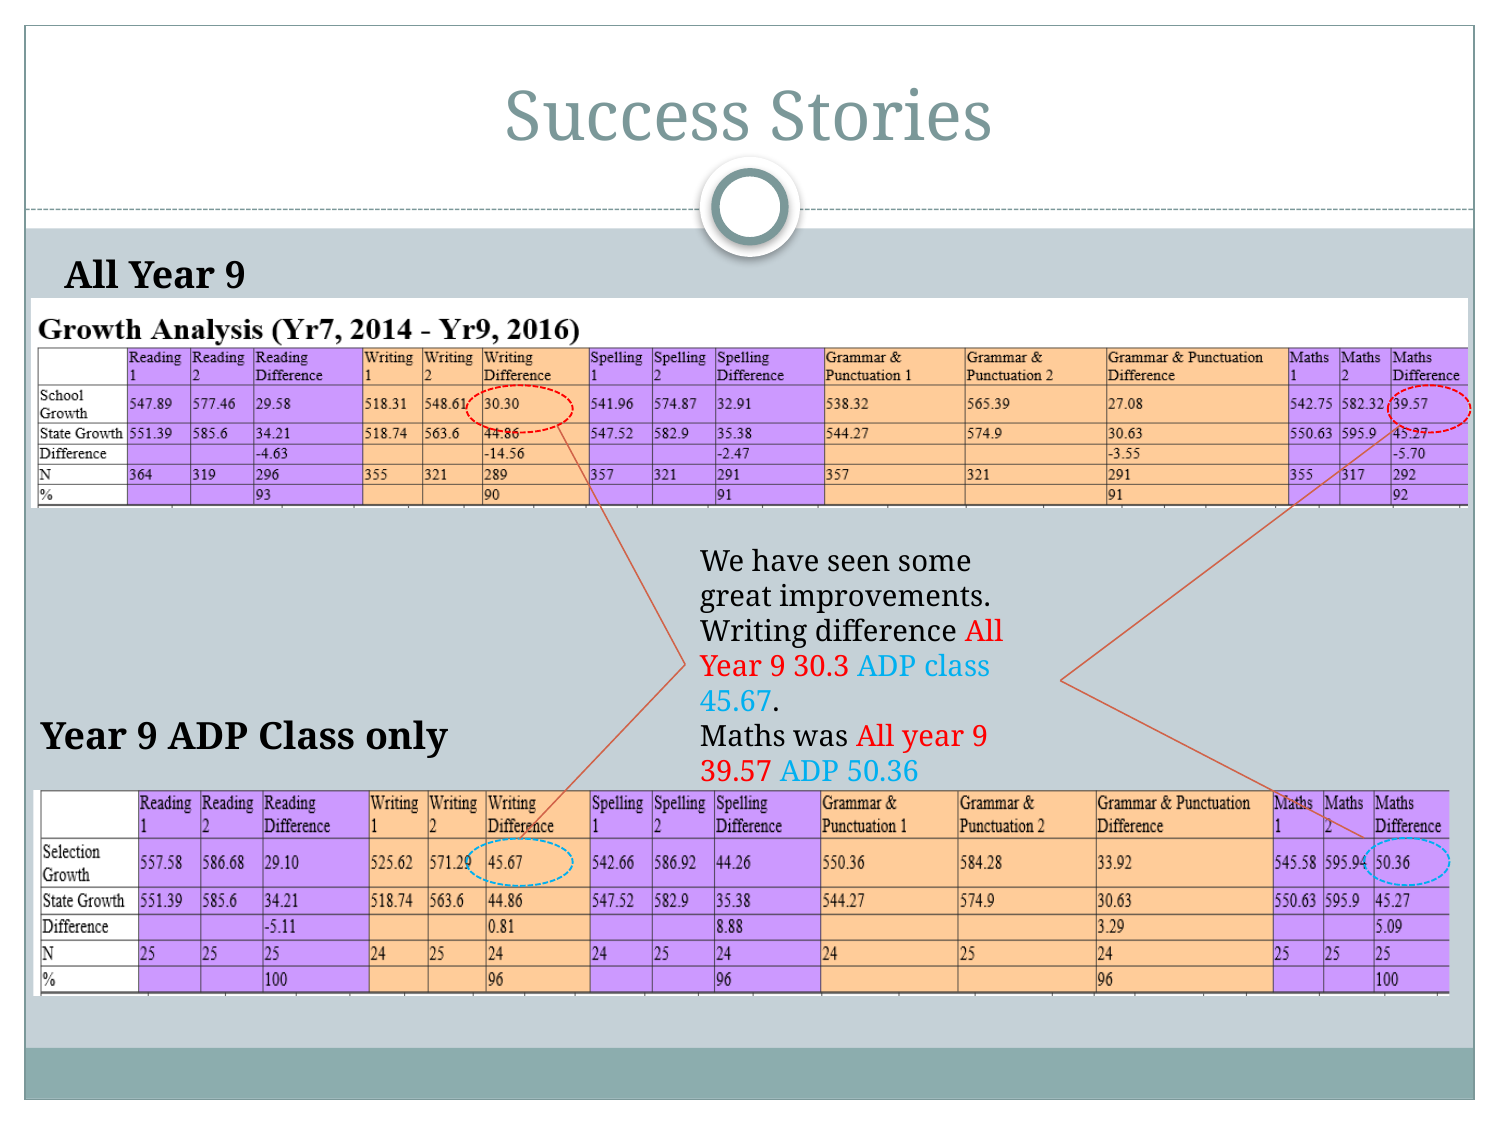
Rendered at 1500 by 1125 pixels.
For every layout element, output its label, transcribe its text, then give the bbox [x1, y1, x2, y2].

text_box Year 9 ADP Class only [25, 705, 502, 765]
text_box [519, 648, 686, 839]
text_box We have seen some great improvements. Writing difference All Year 9 30.3 ADP class 45.67. Maths was All year 9 39.57 ADP 50.36 [692, 534, 1054, 787]
text_box All Year 9 [49, 243, 467, 295]
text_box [1059, 425, 1401, 681]
title Success Stories [49, 37, 1450, 162]
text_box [556, 425, 686, 649]
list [30, 298, 1469, 508]
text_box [1060, 689, 1365, 839]
picture [33, 789, 1450, 996]
